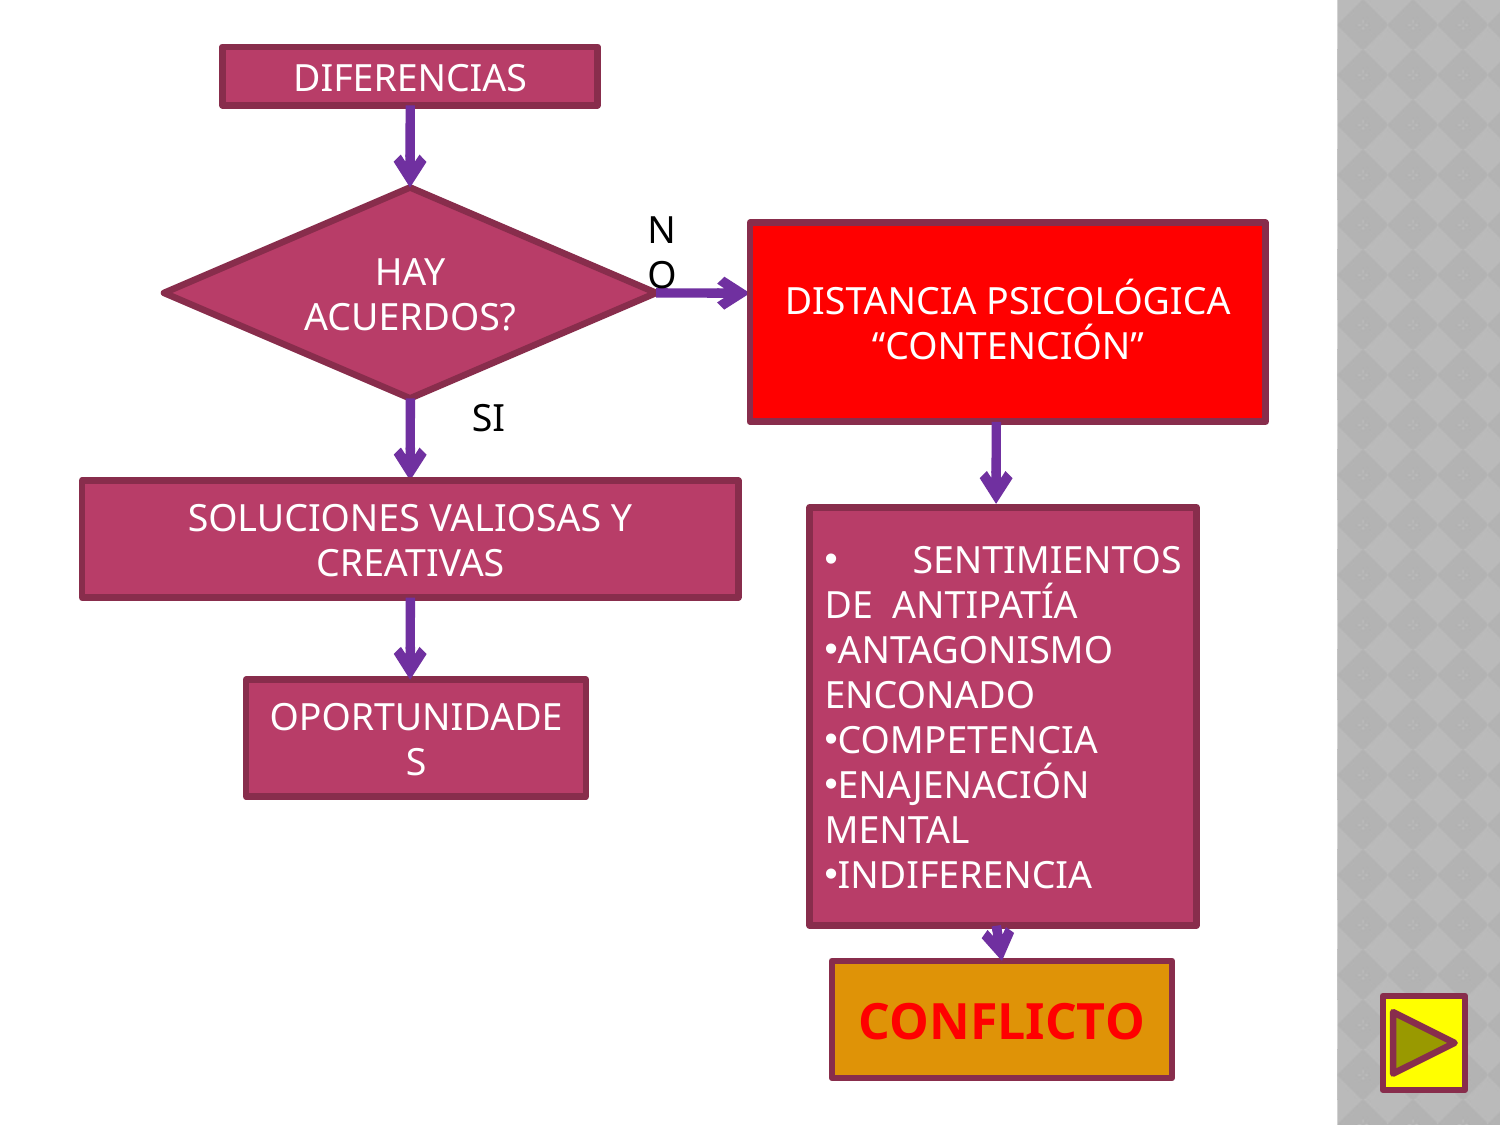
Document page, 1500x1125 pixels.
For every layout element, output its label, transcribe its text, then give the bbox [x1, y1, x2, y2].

text_box OPORTUNIDADES [243, 676, 589, 800]
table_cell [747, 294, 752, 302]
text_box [981, 940, 1018, 947]
text_box SOLUCIONES VALIOSAS Y CREATIVAS [79, 477, 742, 601]
text_box SI [457, 386, 539, 447]
text_box NO [632, 199, 715, 304]
text_box [1380, 993, 1468, 1093]
text_box DIFERENCIAS [219, 44, 601, 109]
table_cell INTEGRADOR [652, 290, 715, 302]
text_box CONFLICTO [829, 958, 1175, 1081]
text_box HAY ACUERDOS? [160, 185, 639, 400]
text_box DISTANCIA PSICOLÓGICA “CONTENCIÓN” [747, 219, 1269, 425]
text_box SENTIMIENTOS DE ANTIPATÍA ANTAGONISMO ENCONADO COMPETENCIA ENAJENACIÓN MENTAL INDIFERENCIA [806, 504, 1200, 929]
